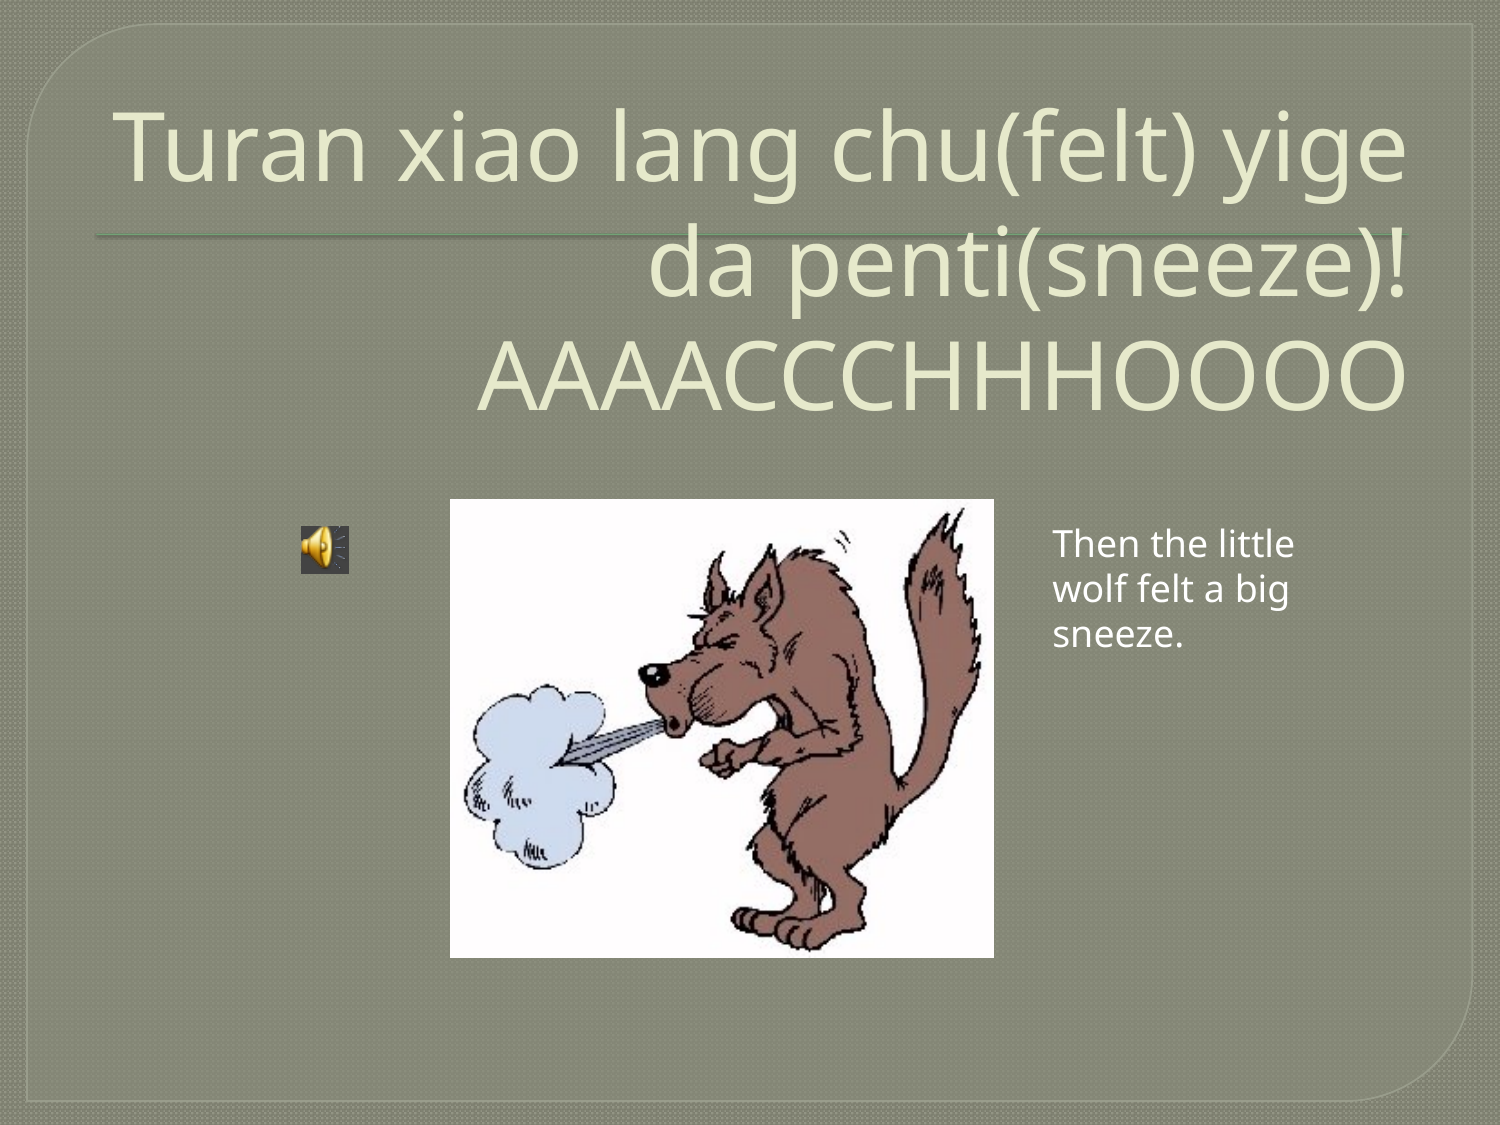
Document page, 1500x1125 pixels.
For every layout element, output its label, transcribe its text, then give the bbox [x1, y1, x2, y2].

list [449, 499, 994, 958]
picture [299, 524, 351, 576]
title Turan xiao lang chu(felt) yige da penti(sneeze)! AAAACCCHHHOOOO [75, 41, 1425, 438]
text_box Then the little wolf felt a big sneeze. [1037, 512, 1388, 663]
